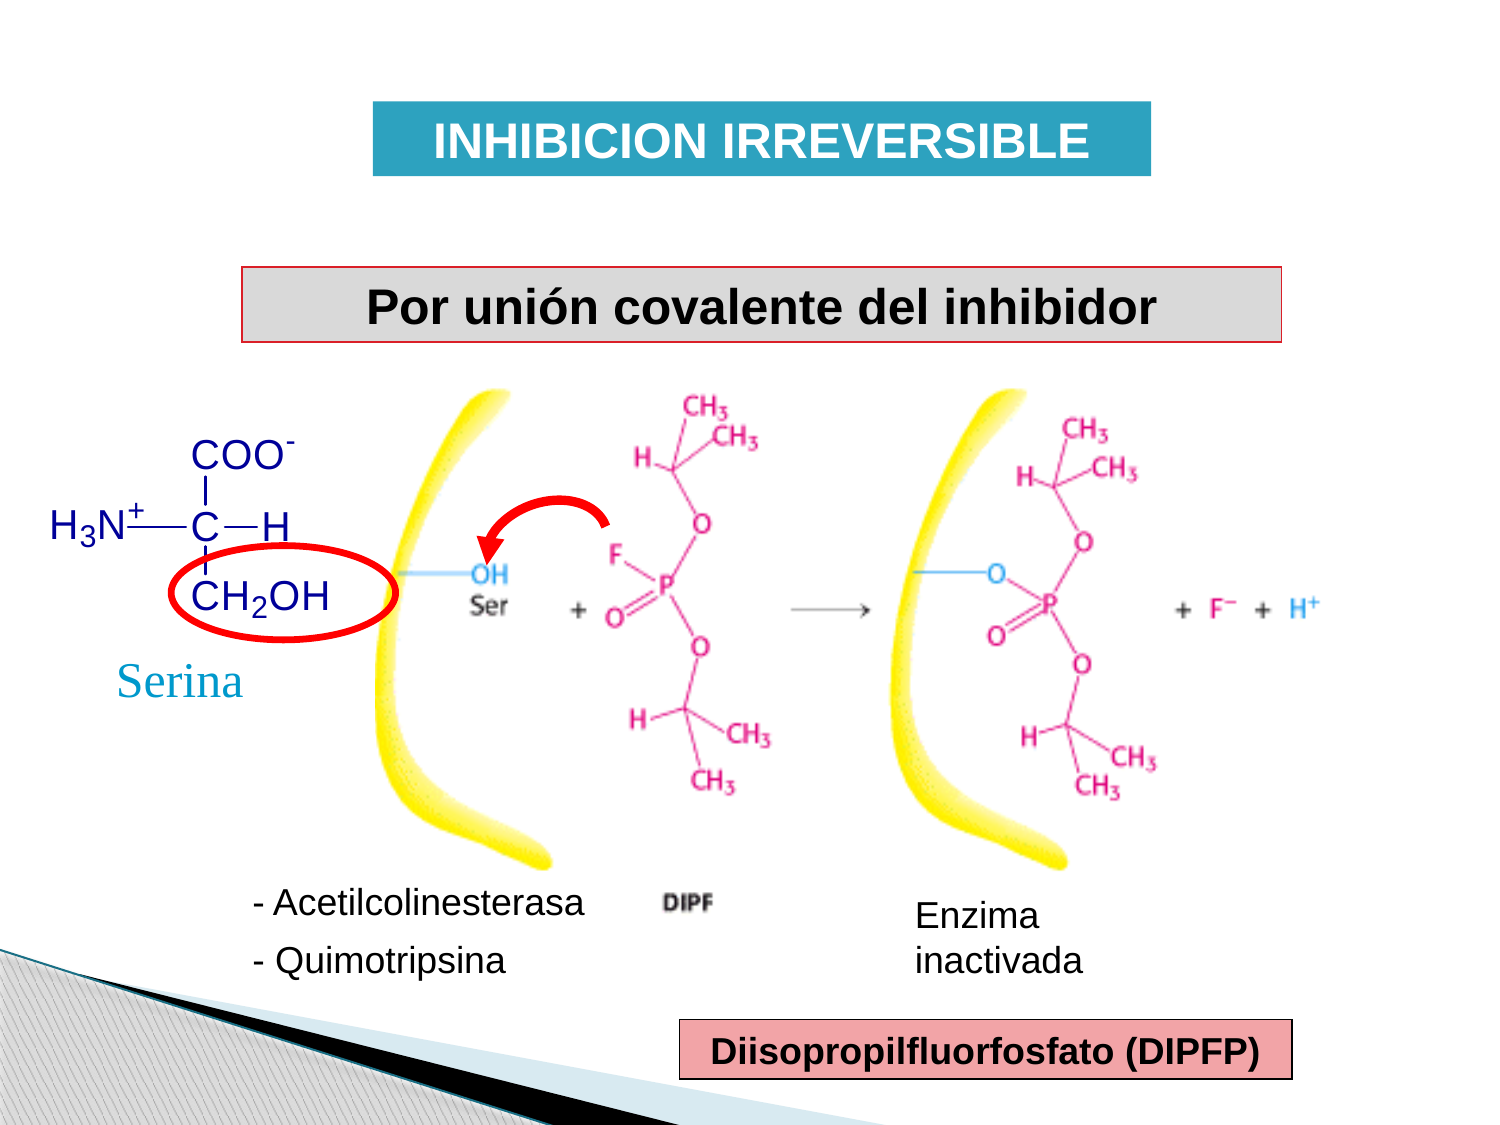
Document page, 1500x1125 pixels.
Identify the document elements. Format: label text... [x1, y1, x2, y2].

text_box Serina [101, 646, 231, 715]
text_box Diisopropilfluorfosfato (DIPFP) [679, 1019, 1293, 1080]
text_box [237, 387, 1326, 1000]
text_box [40, 417, 337, 634]
text_box INHIBICION IRREVERSIBLE [372, 101, 1152, 177]
text_box Por unión covalente del inhibidor [242, 267, 1282, 342]
